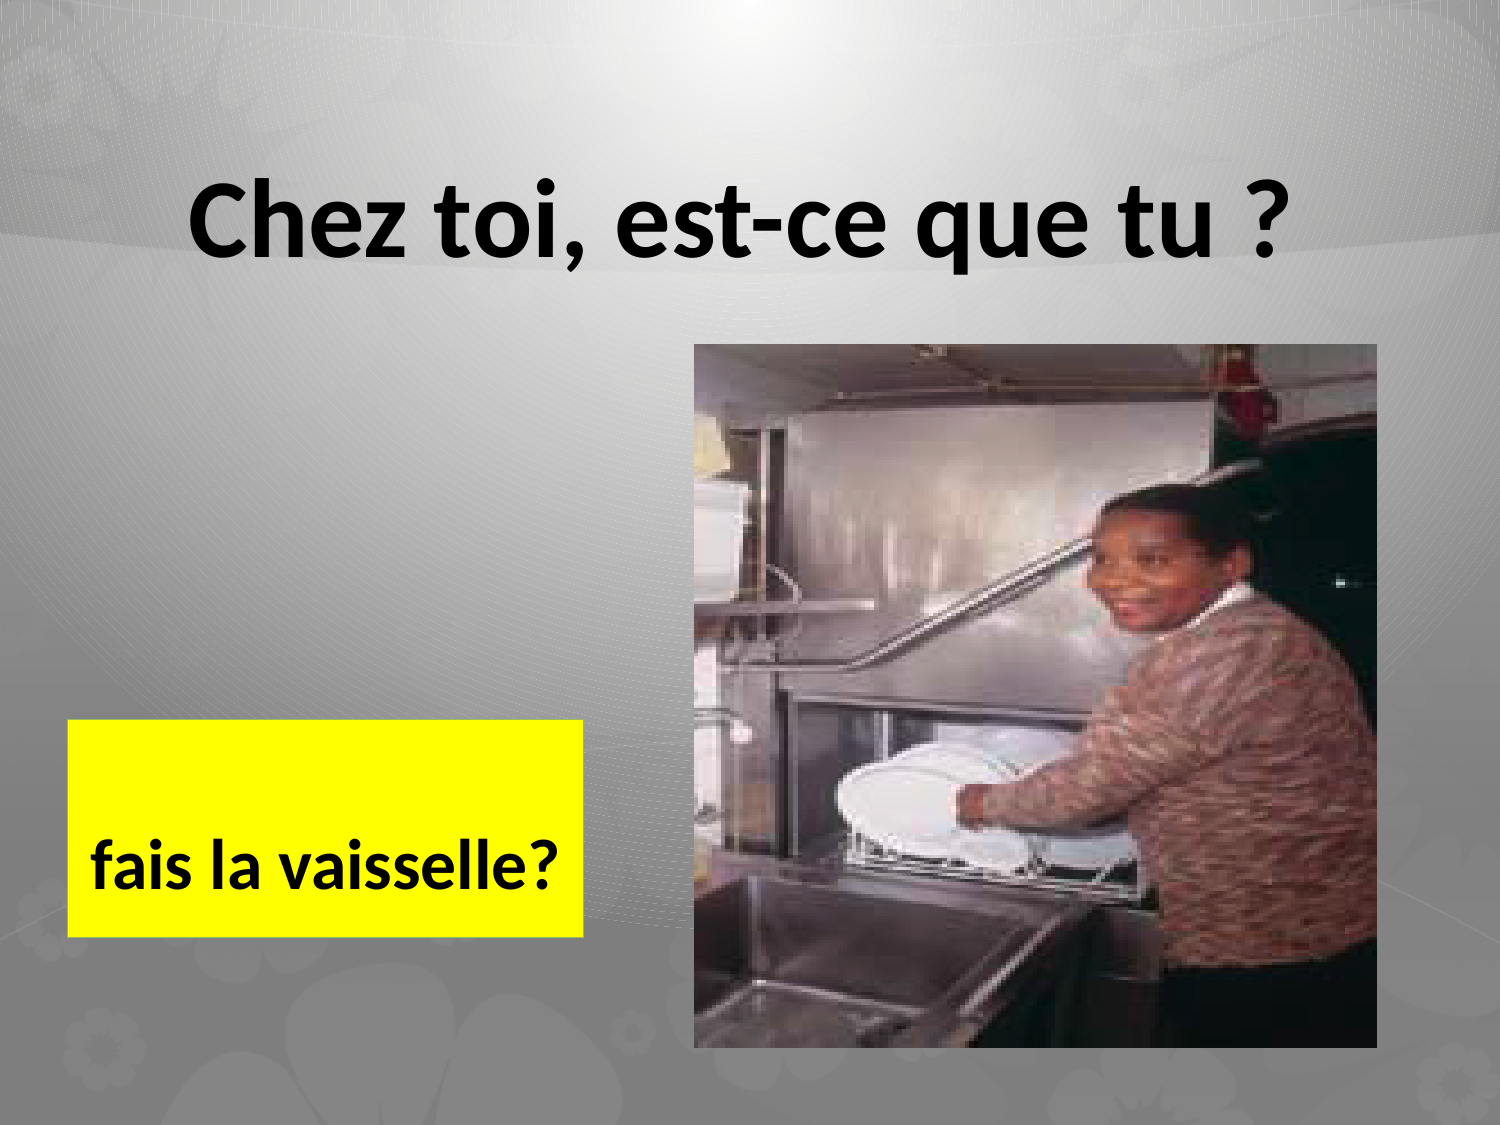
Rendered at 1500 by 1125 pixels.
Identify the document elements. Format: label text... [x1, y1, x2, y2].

subtitle fais la vaisselle? [67, 719, 584, 938]
title Chez toi, est-ce que tu ? [132, 88, 1377, 291]
picture [0, 0, 1500, 1125]
